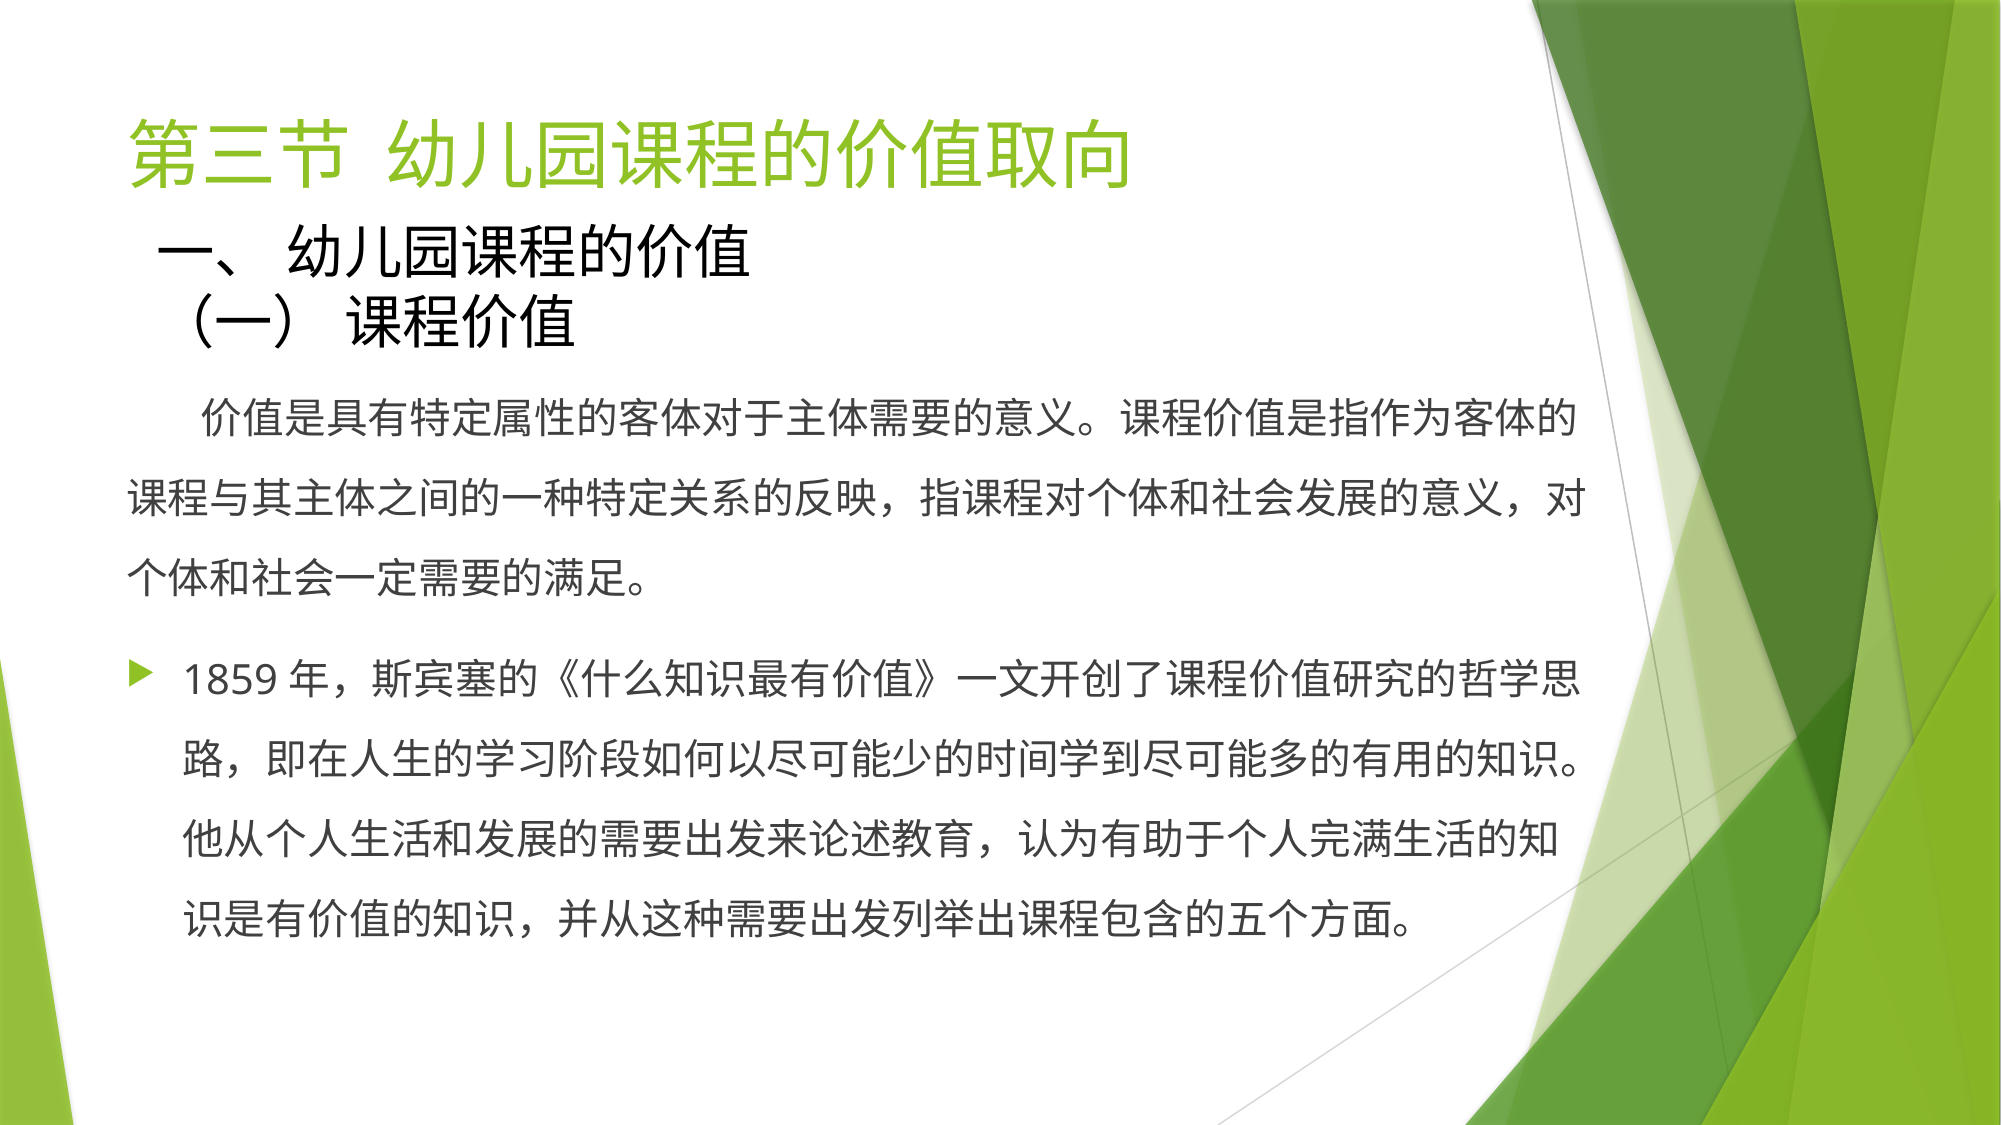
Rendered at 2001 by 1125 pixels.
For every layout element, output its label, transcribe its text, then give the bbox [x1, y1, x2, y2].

text_box 一、 幼儿园课程的价值 （一） 课程价值 [141, 208, 1451, 354]
list 价值是具有特定属性的客体对于主体需要的意义。课程价值是指作为客体的课程与其主体之间的一种特定关系的反映，指课程对个体和社会发展的意义，对个体和社会一定需要的满足。 1859年，斯宾塞的《什么知识最有价值》一文开创了课程价值研究的哲学思路，即在人生的学习阶段如何以尽可能少的时间学到尽可能多的有用的知识。他从个人生活和发展的需要出发来论述教育，认为有助于个人完满生活的知识是有价值的知识，并从这种需要出发列举出课程包含的五个方面。 [111, 354, 1609, 1125]
title 第三节 幼儿园课程的价值取向 [111, 99, 1522, 317]
